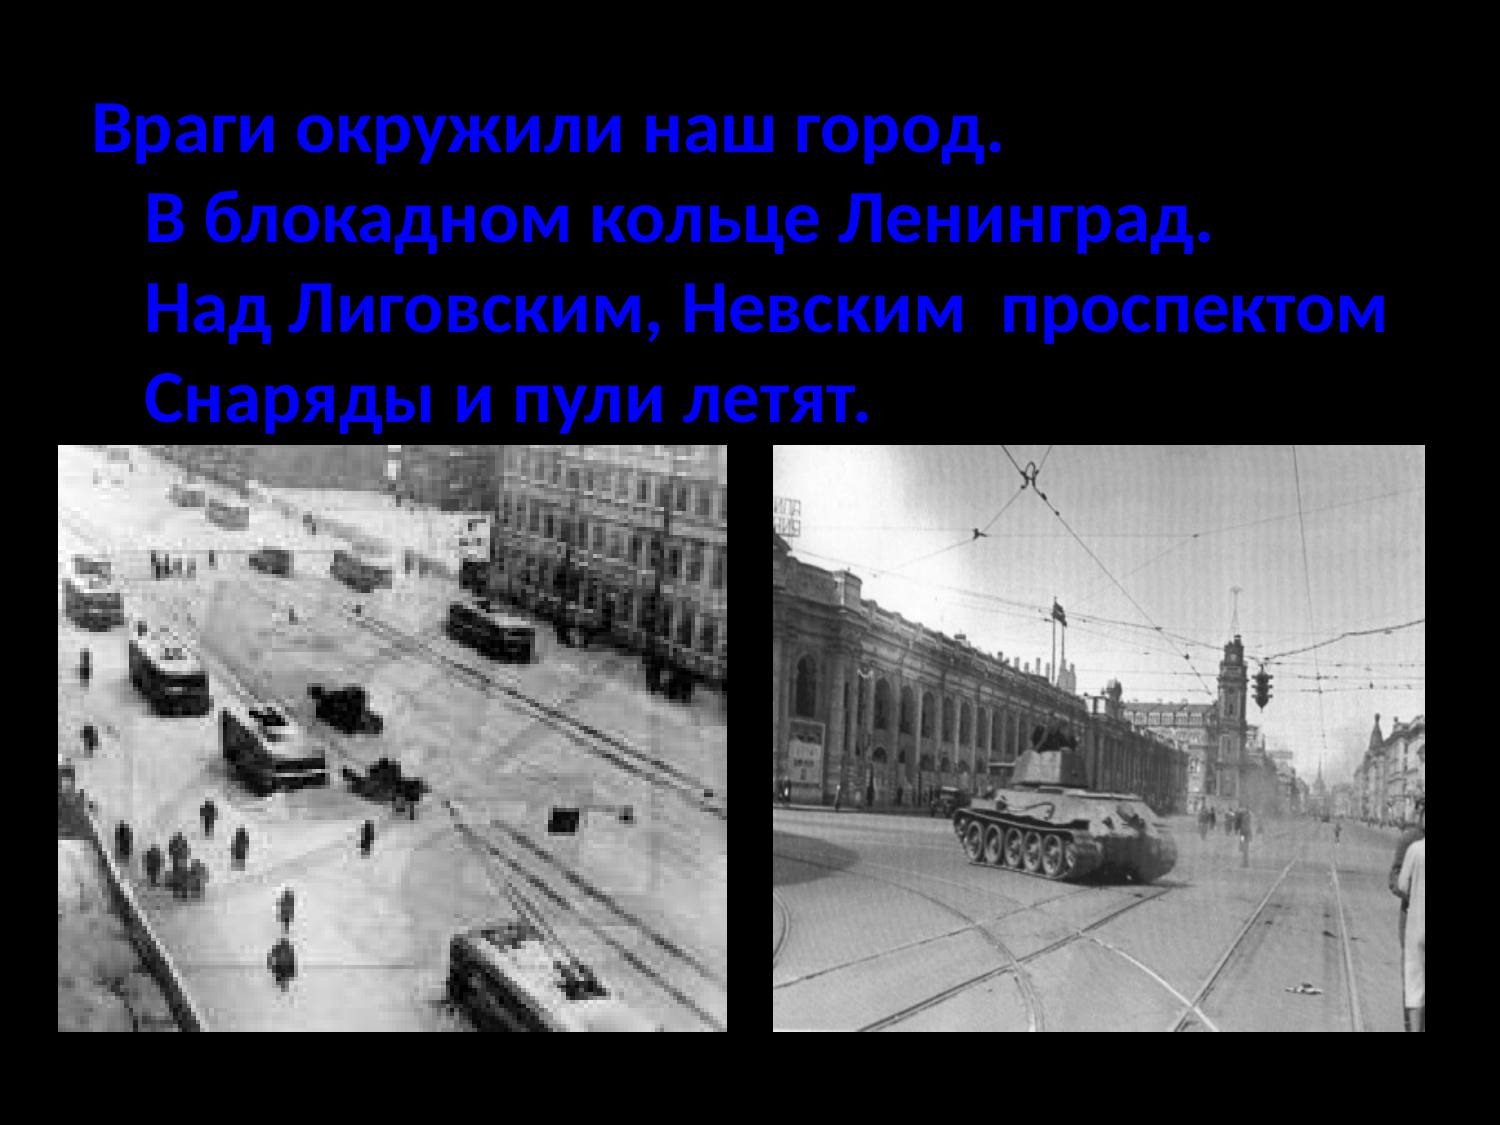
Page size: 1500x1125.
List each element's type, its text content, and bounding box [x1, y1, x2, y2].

title Враги окружили наш город. В блокадном кольце Ленинград. Над Лиговским, Невским проспектом Снаряды и пули летят. [58, 70, 1409, 329]
picture [58, 445, 727, 1032]
picture [773, 445, 1425, 1032]
